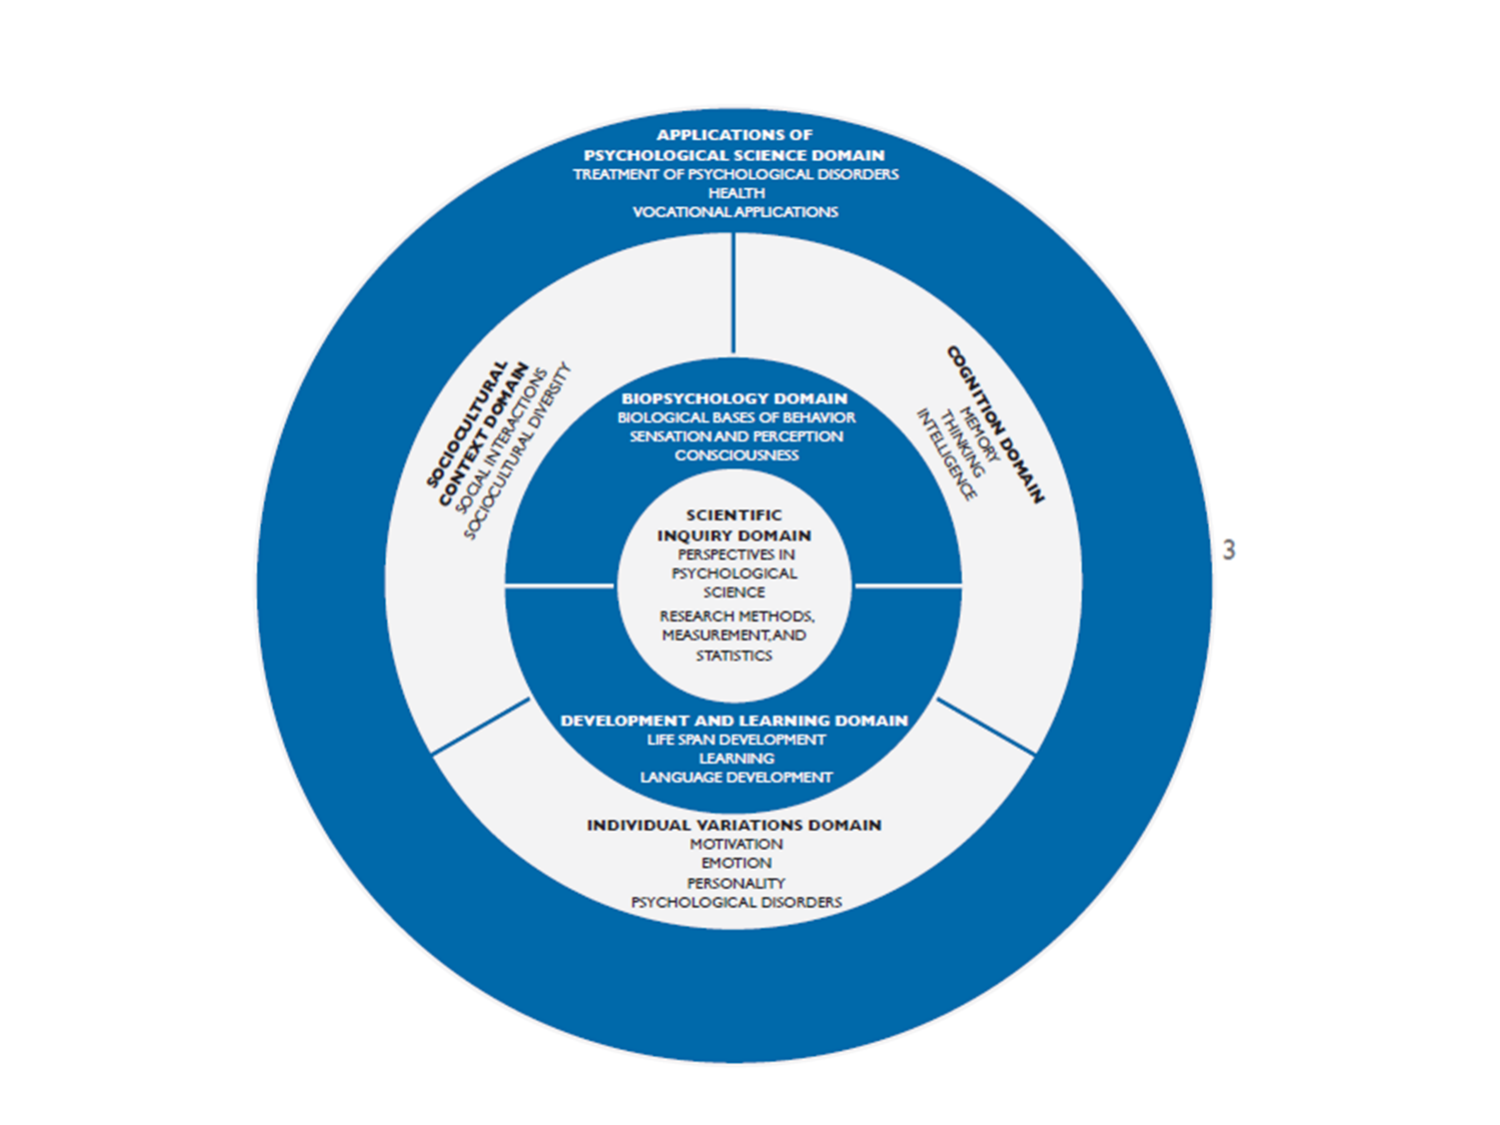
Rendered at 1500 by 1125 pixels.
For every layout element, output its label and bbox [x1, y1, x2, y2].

picture [216, 15, 1284, 1125]
